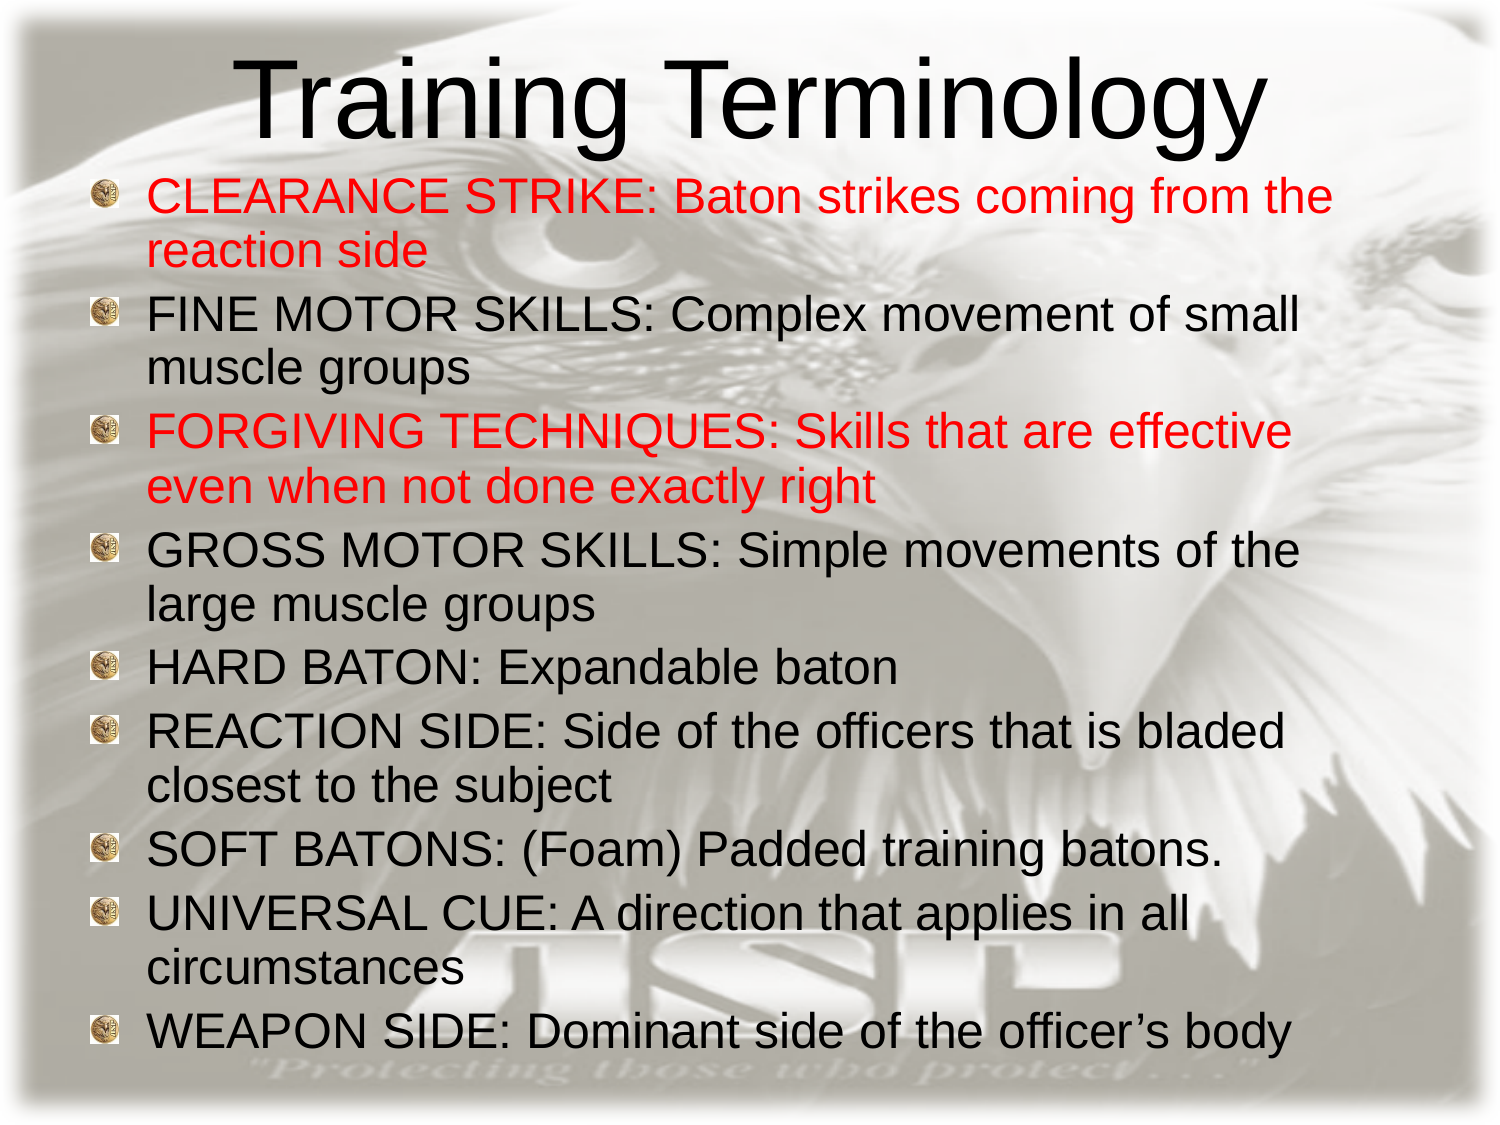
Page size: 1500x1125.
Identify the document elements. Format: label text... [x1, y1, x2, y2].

picture [90, 897, 119, 926]
picture [90, 179, 119, 208]
title Training Terminology [75, 0, 1425, 162]
picture [90, 715, 119, 744]
picture [90, 1015, 119, 1044]
picture [90, 651, 119, 680]
picture [90, 297, 119, 326]
list CLEARANCE STRIKE: Baton strikes coming from the reaction side FINE MOTOR SKILLS: Complex movement of small muscle groups FORGIVING TECHNIQUES: Skills that are effective even when not done exactly right GROSS MOTOR SKILLS: Simple movements of the large muscle groups HARD BATON: Expandable baton REACTION SIDE: Side of the officers that is bladed closest to the subject SOFT BATONS: (Foam) Padded training batons. UNIVERSAL CUE: A direction that applies in all circumstances WEAPON SIDE: Dominant side of the officer’s body [75, 162, 1425, 1100]
picture [90, 833, 119, 862]
picture [90, 533, 119, 562]
picture [90, 415, 119, 444]
